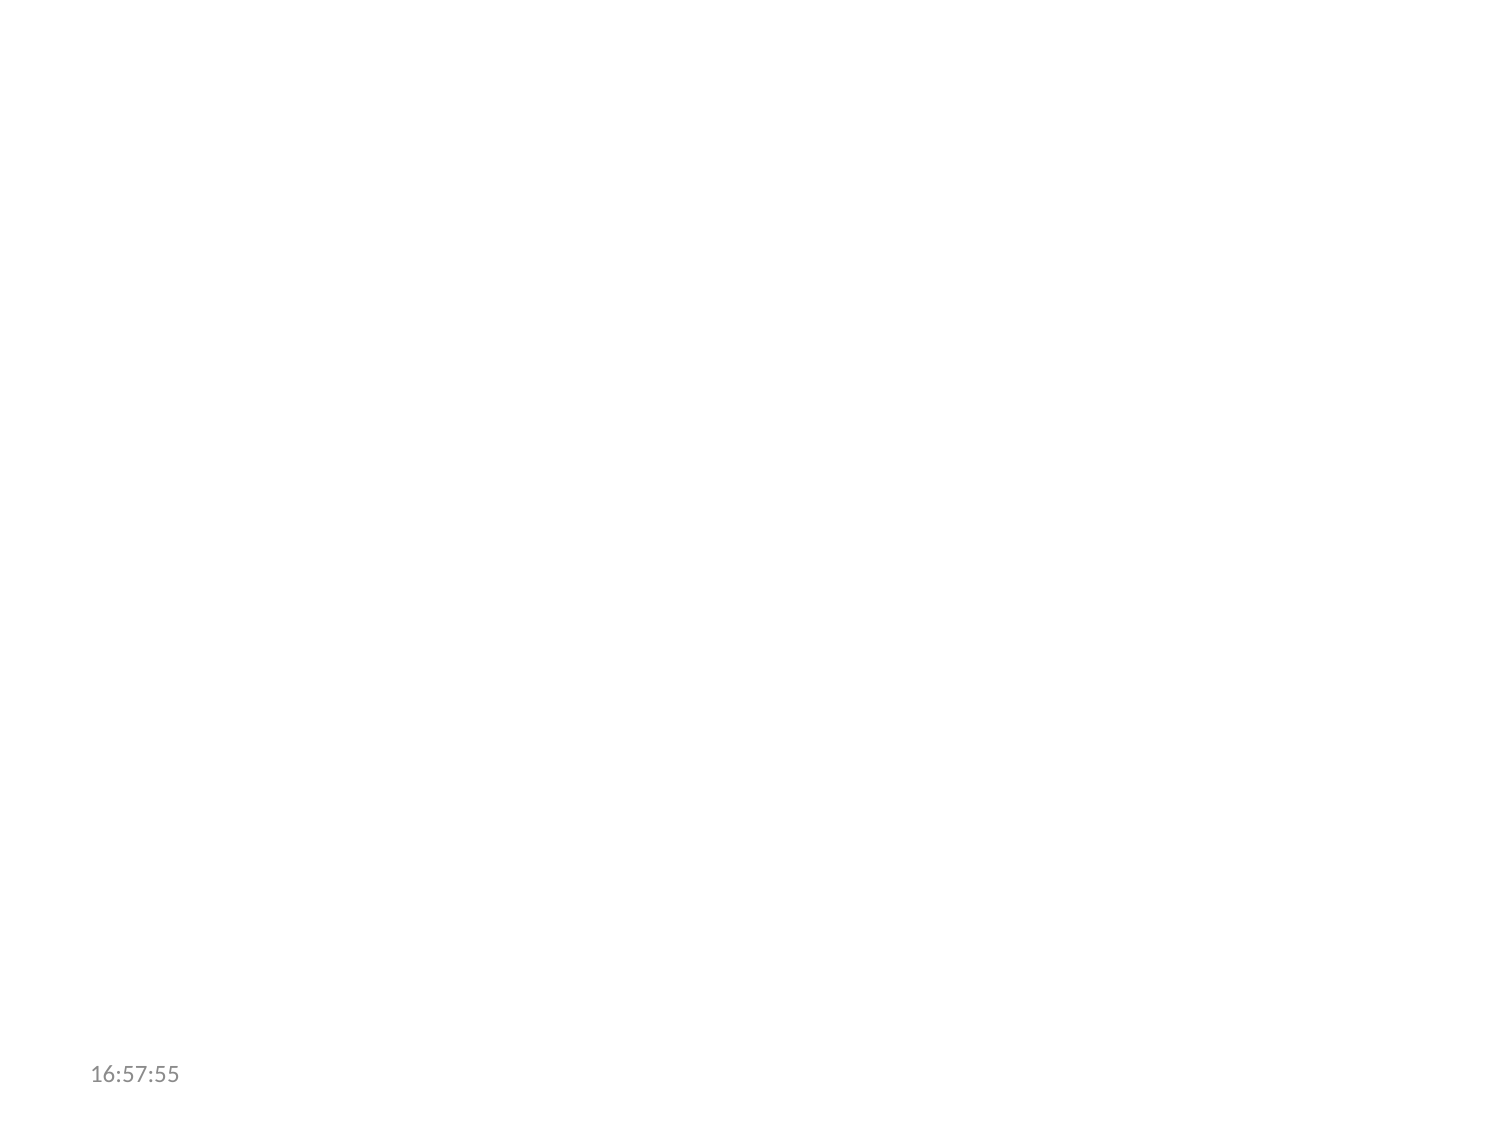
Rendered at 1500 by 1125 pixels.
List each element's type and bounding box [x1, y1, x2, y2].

slide_number [75, 1042, 425, 1103]
